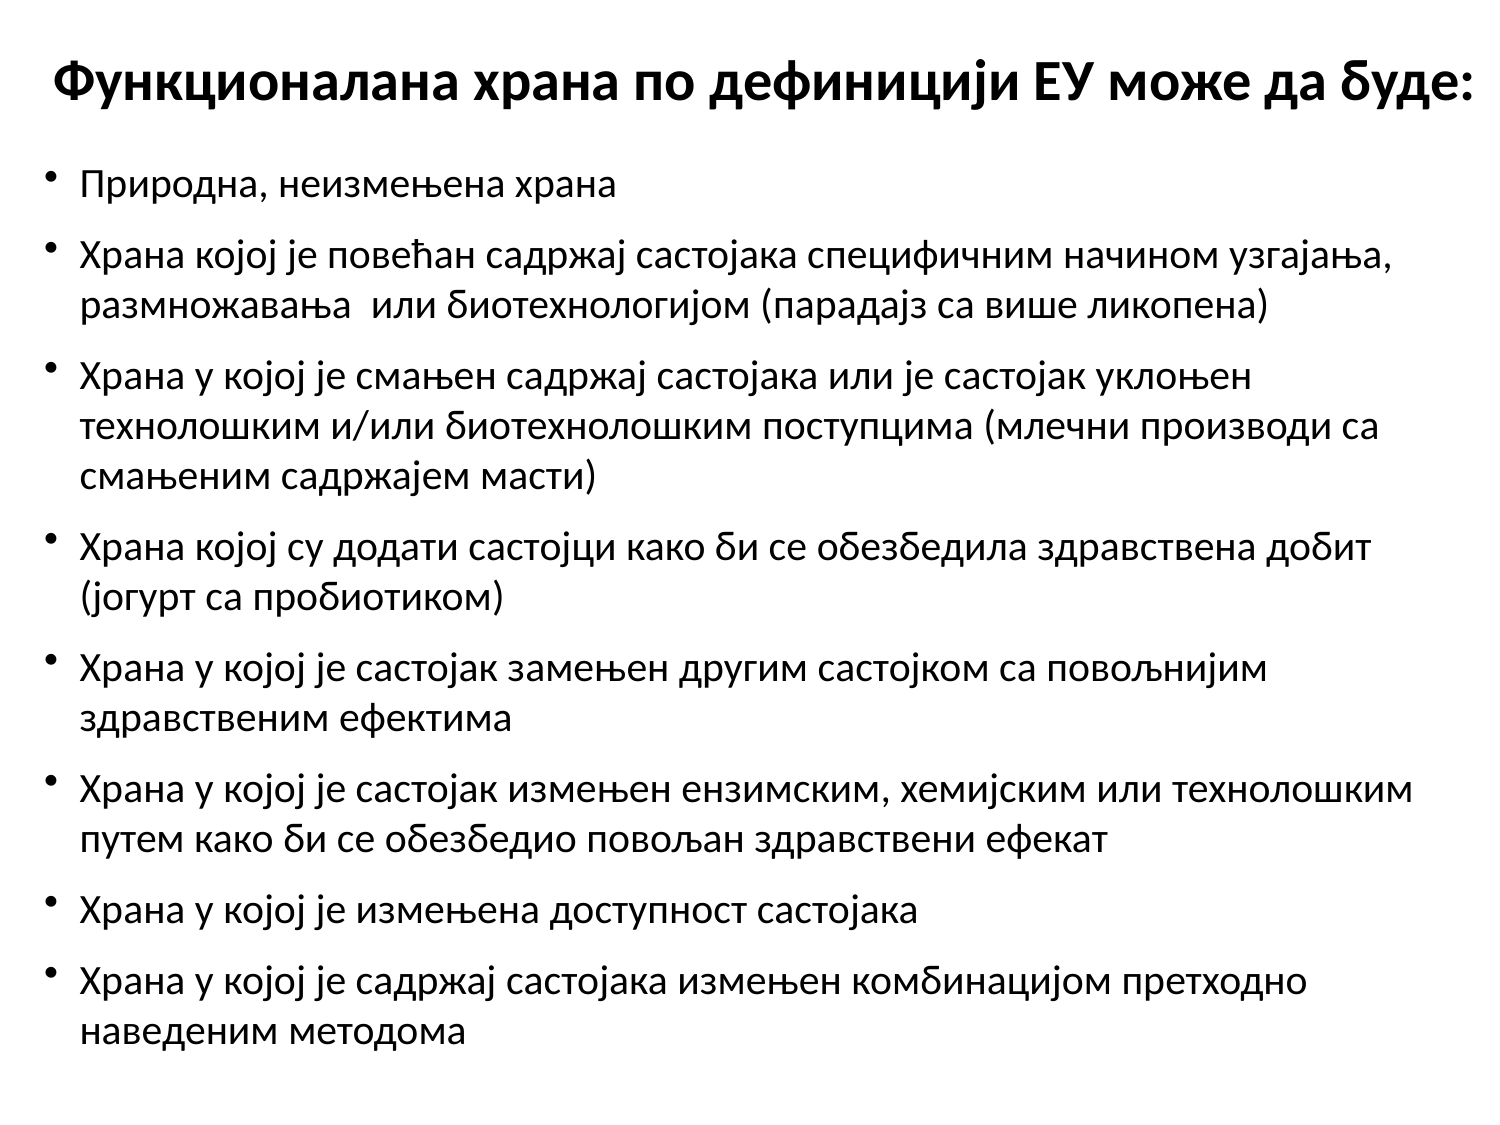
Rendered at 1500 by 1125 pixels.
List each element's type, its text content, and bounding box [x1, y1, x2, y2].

text_box Природна, неизмењена храна Храна којој је повећан садржај састојака специфичним начином узгајања, размножавања или биотехнологијом (парадајз са више ликопена) Храна у којој је смањен садржај састојака или је састојак уклоњен технолошким и/или биотехнолошким поступцима (млечни производи са смањеним садржајем масти) Храна којој су додати састојци како би се обезбедила здравствена добит (јогурт са пробиотиком) Храна у којој је састојак замењен другим састојком са повољнијим здравственим ефектима Храна у којој је састојак измењен ензимским, хемијским или технолошким путем како би се обезбедио повољан здравствени ефекат Храна у којој је измењена доступност састојака Храна у којој је садржај састојака измењен комбинацијом претходно наведеним методома [29, 148, 1500, 1060]
title Функционалана храна по дефиницији ЕУ може да буде: [29, 0, 1500, 148]
